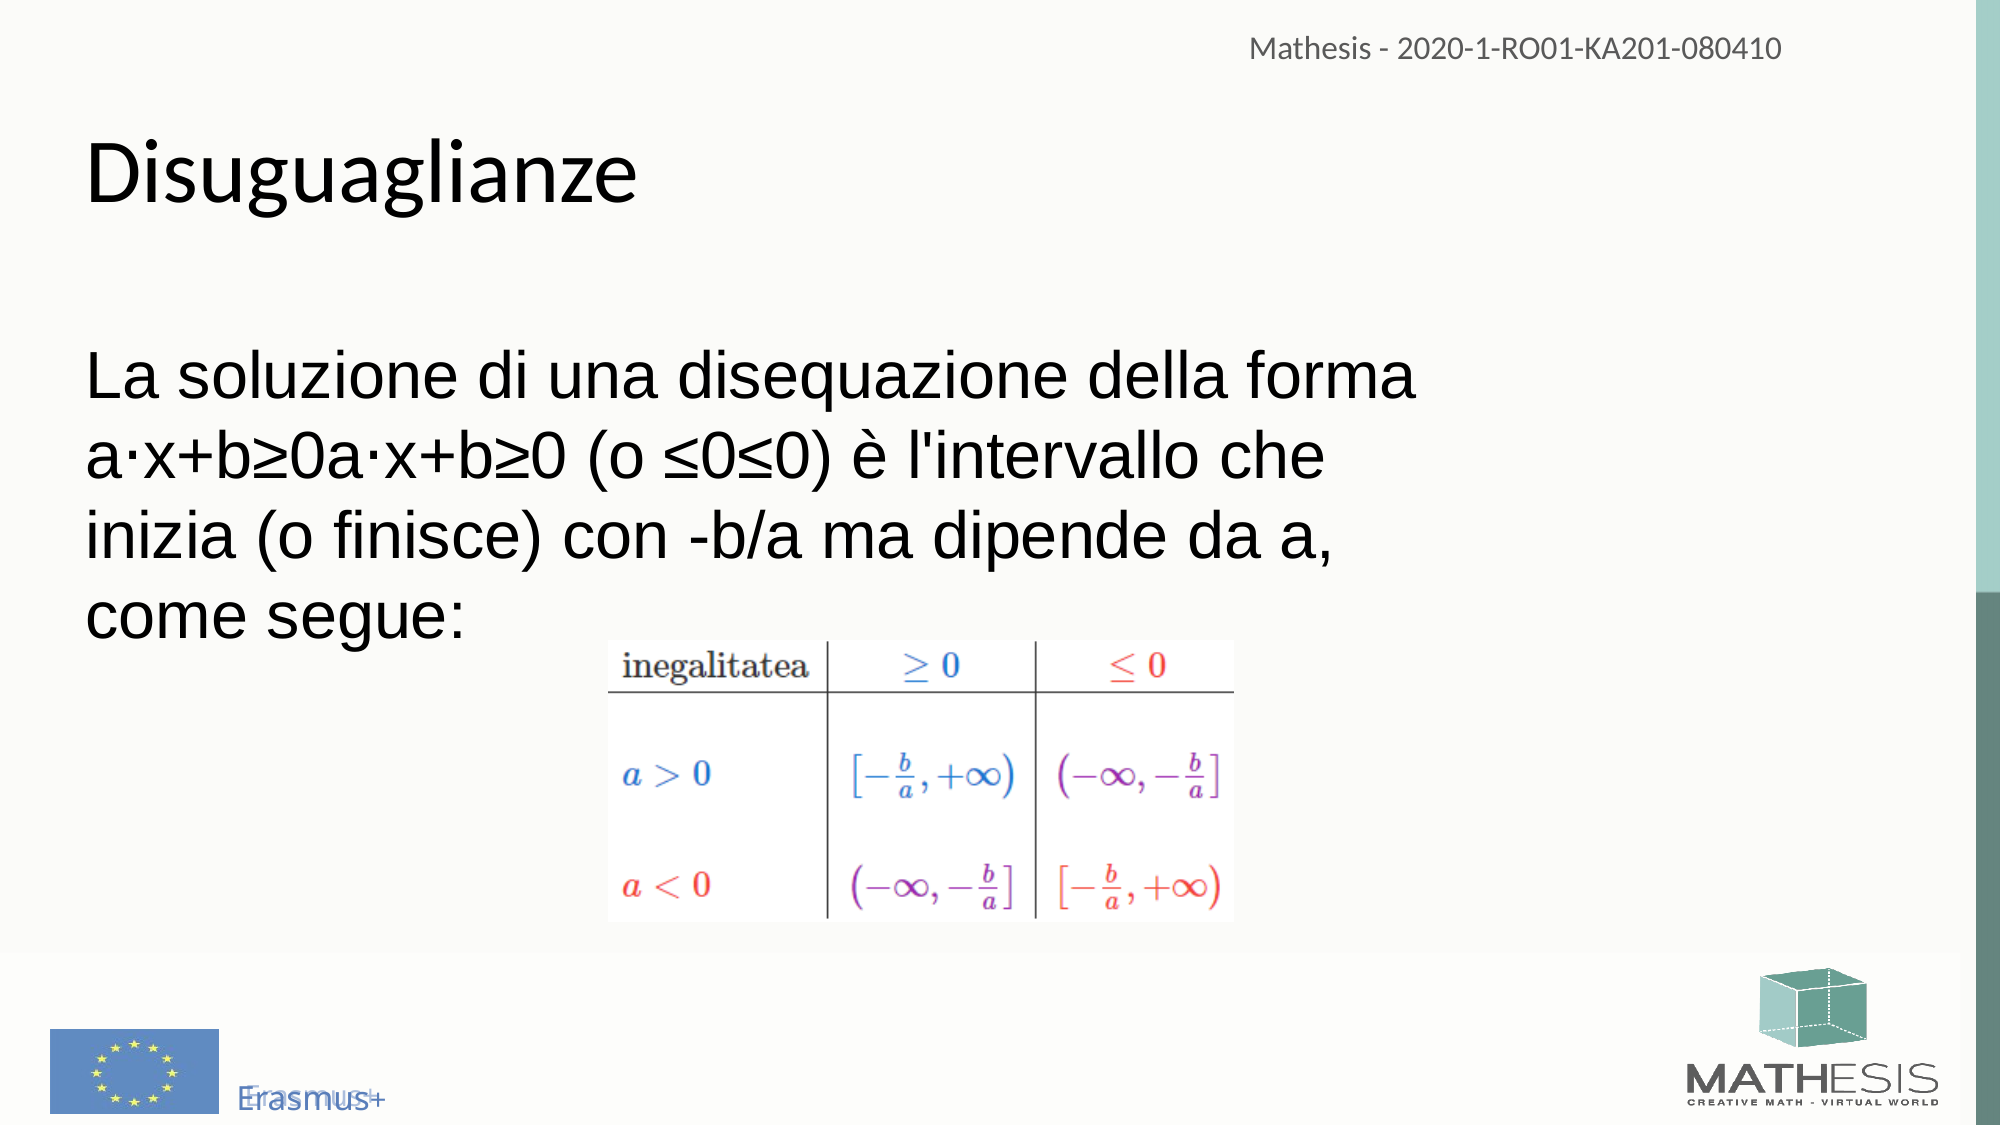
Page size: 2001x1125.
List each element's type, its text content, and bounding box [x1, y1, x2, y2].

text_box Δ>0 [1976, 0, 2000, 1125]
subtitle La soluzione di una disequazione della forma a⋅x+b≥0a⋅x+b≥0 (o ≤0≤0) è l'intervallo che inizia (o finisce) con -b/a ma dipende da a, come segue: [70, 324, 1471, 721]
text_box Δ>0 [50, 1029, 219, 1114]
text_box Δ>0 [1664, 928, 1961, 1125]
title Disuguaglianze [70, 103, 1771, 345]
picture [608, 639, 1234, 922]
